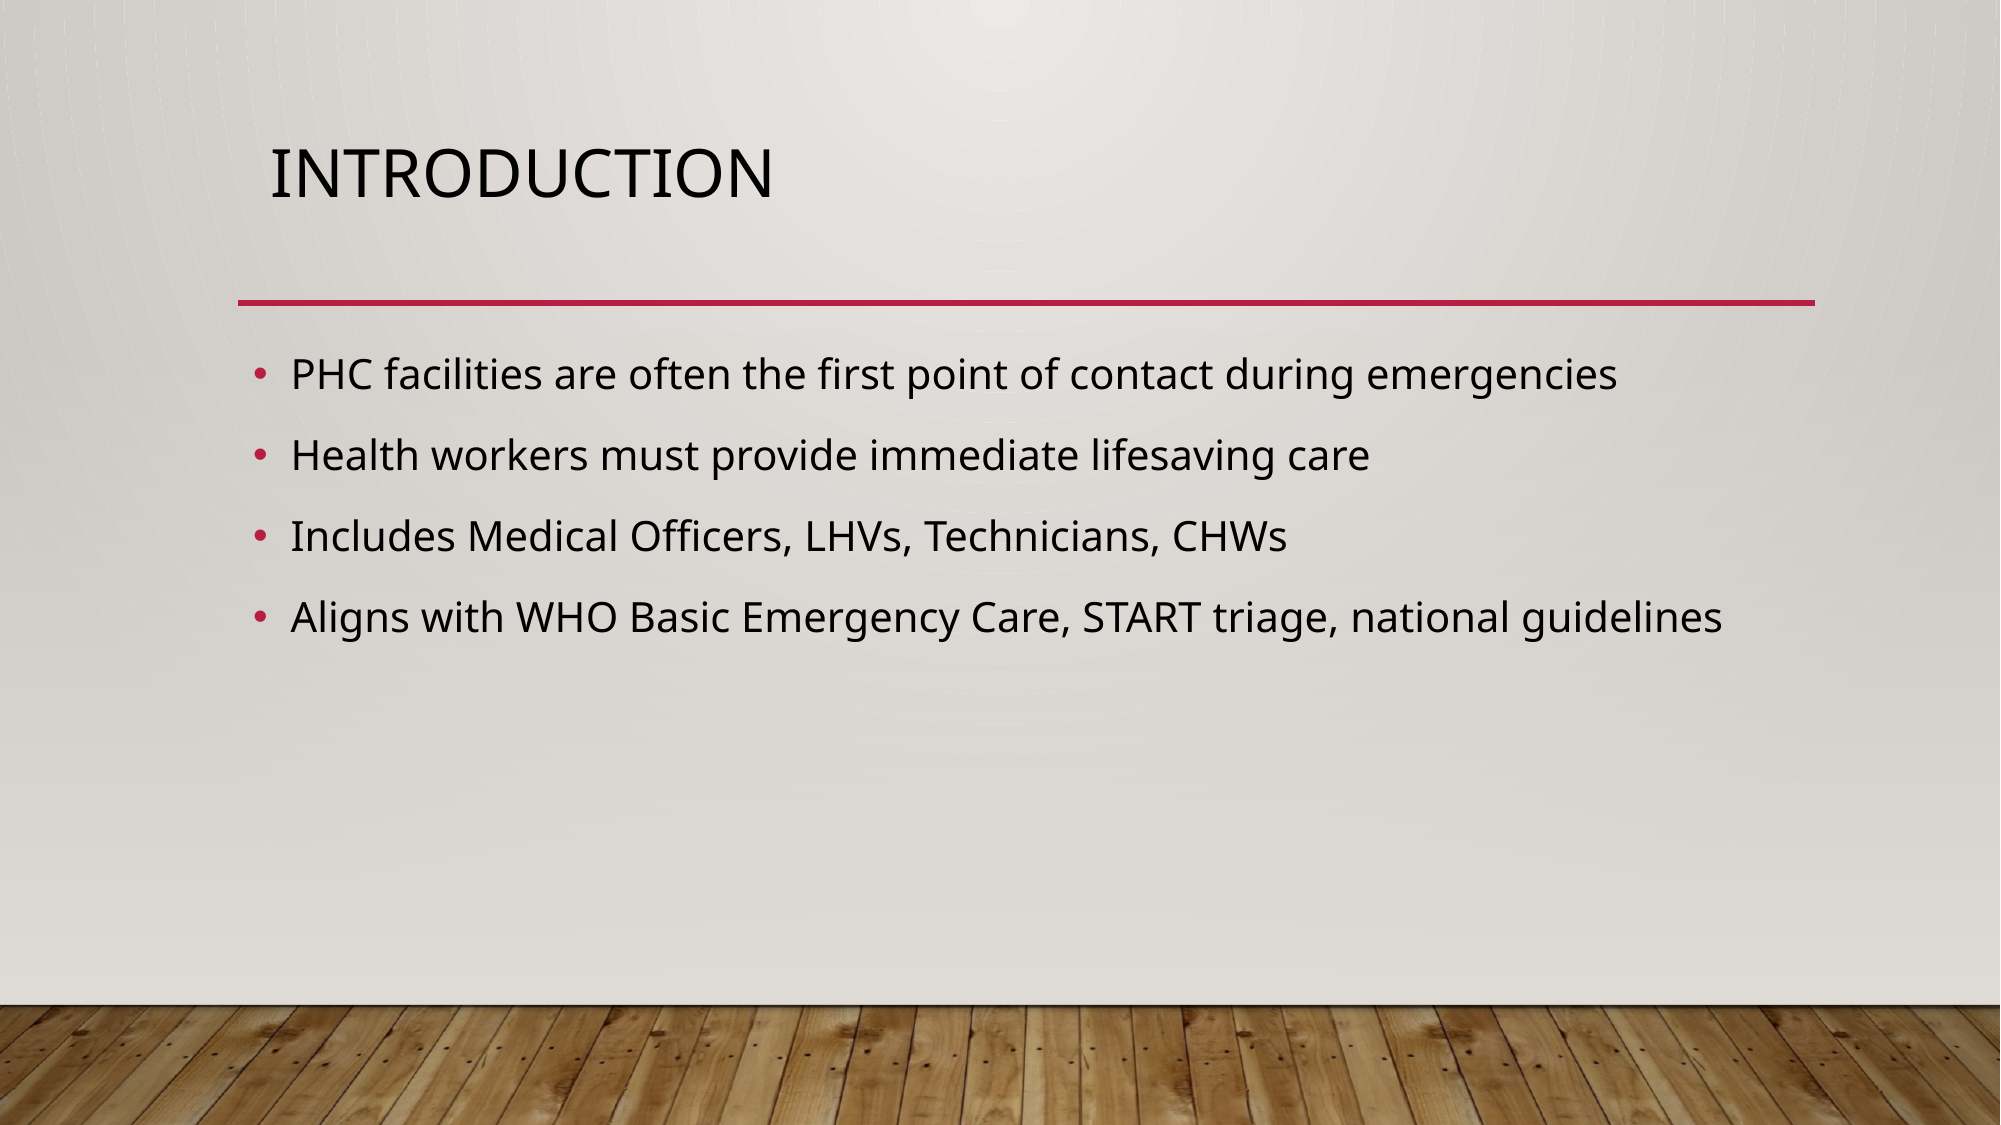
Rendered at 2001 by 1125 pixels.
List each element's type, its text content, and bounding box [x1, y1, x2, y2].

list PHC facilities are often the first point of contact during emergencies Health workers must provide immediate lifesaving care Includes Medical Officers, LHVs, Technicians, CHWs Aligns with WHO Basic Emergency Care, START triage, national guidelines [238, 330, 1814, 897]
title Introduction [238, 131, 1814, 305]
picture [0, 1005, 2000, 1125]
